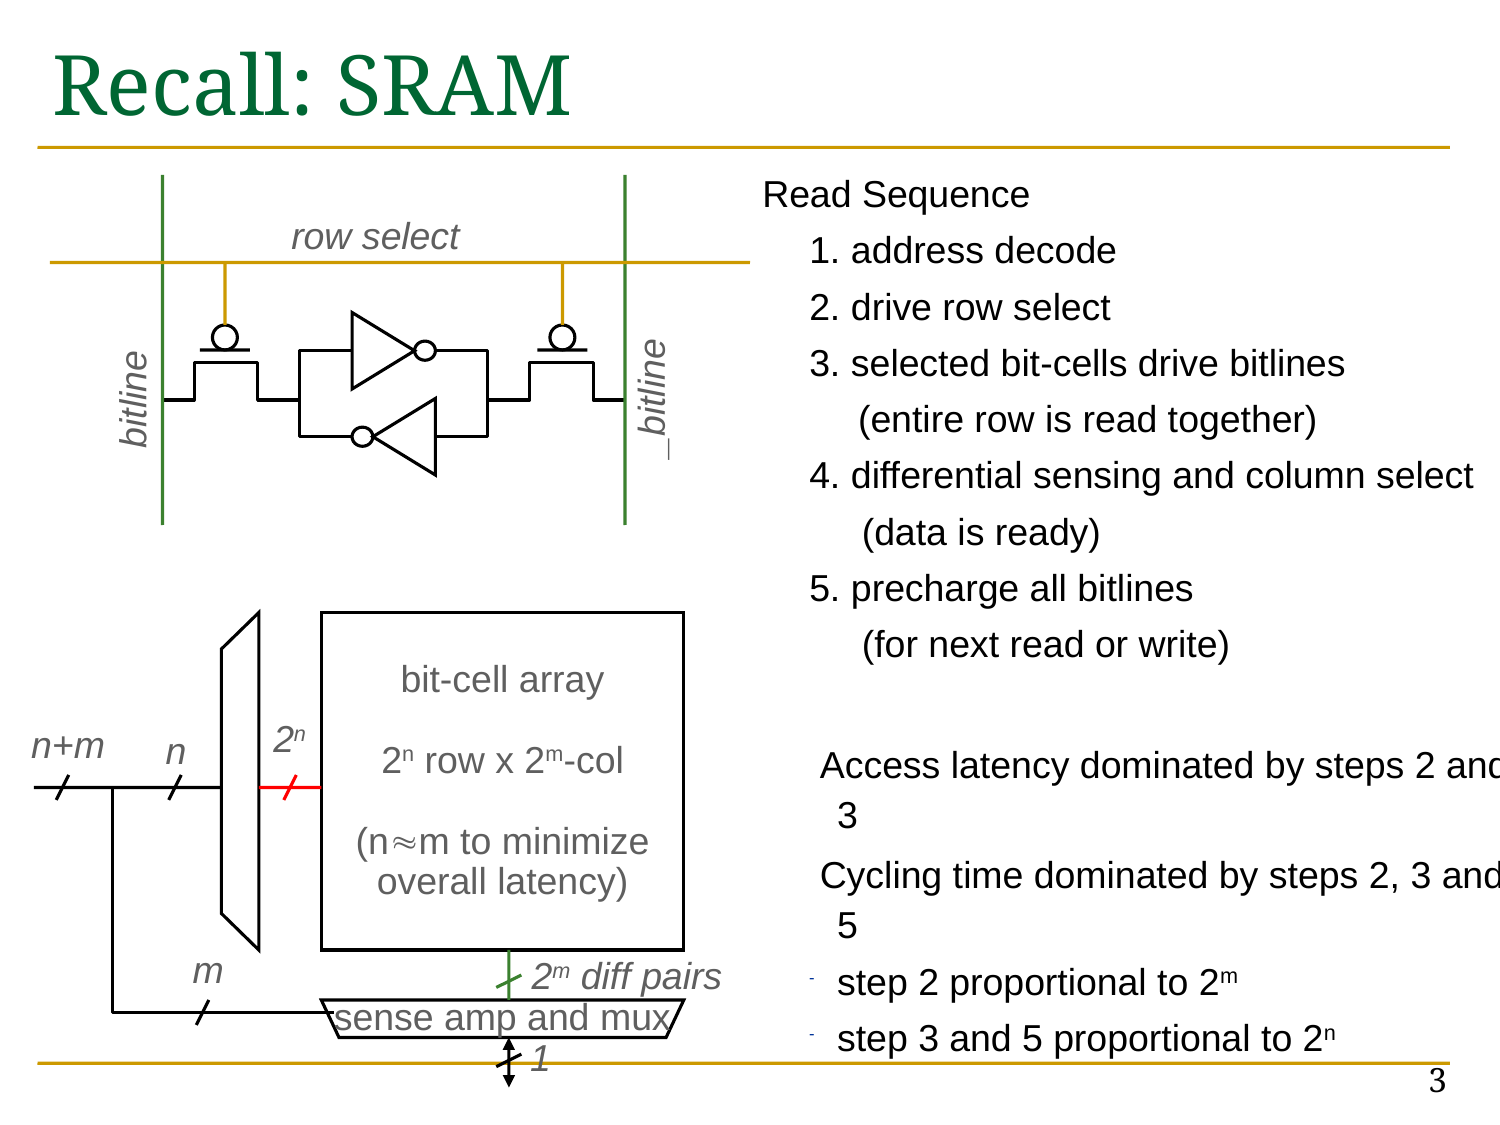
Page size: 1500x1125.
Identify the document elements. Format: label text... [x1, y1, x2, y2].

text_box [549, 325, 575, 349]
text_box n+m [16, 719, 121, 775]
text_box n [150, 725, 202, 781]
text_box sense amp and mux [322, 999, 681, 1038]
text_box [112, 787, 334, 1013]
text_box bit-cell array 2n row x 2m-col (nm to minimize overall latency) [321, 612, 684, 950]
text_box Read Sequence 1. address decode 2. drive row select 3. selected bit-cells drive bitlines (entire row is read together) 4. differential sensing and column select (data is ready) 5. precharge all bitlines (for next read or write) Access latency dominated by steps 2 and 3 Cycling time dominated by steps 2, 3 and 5 step 2 proportional to 2m step 3 and 5 proportional to 2n [739, 157, 1500, 958]
text_box [502, 1037, 515, 1060]
text_box [212, 324, 238, 350]
text_box [491, 362, 624, 400]
text_box row select [276, 209, 475, 265]
slide_number 3 [1111, 1036, 1462, 1112]
text_box 1 [515, 1031, 566, 1087]
text_box m [177, 944, 239, 1000]
text_box [221, 612, 259, 935]
text_box [502, 1061, 515, 1088]
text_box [299, 312, 488, 476]
title Recall: SRAM [37, 24, 1450, 200]
text_box [163, 362, 294, 400]
text_box _bitline [624, 324, 681, 473]
text_box 2n [258, 712, 321, 768]
text_box 2m diff pairs [516, 950, 738, 1006]
text_box bitline [106, 335, 162, 463]
